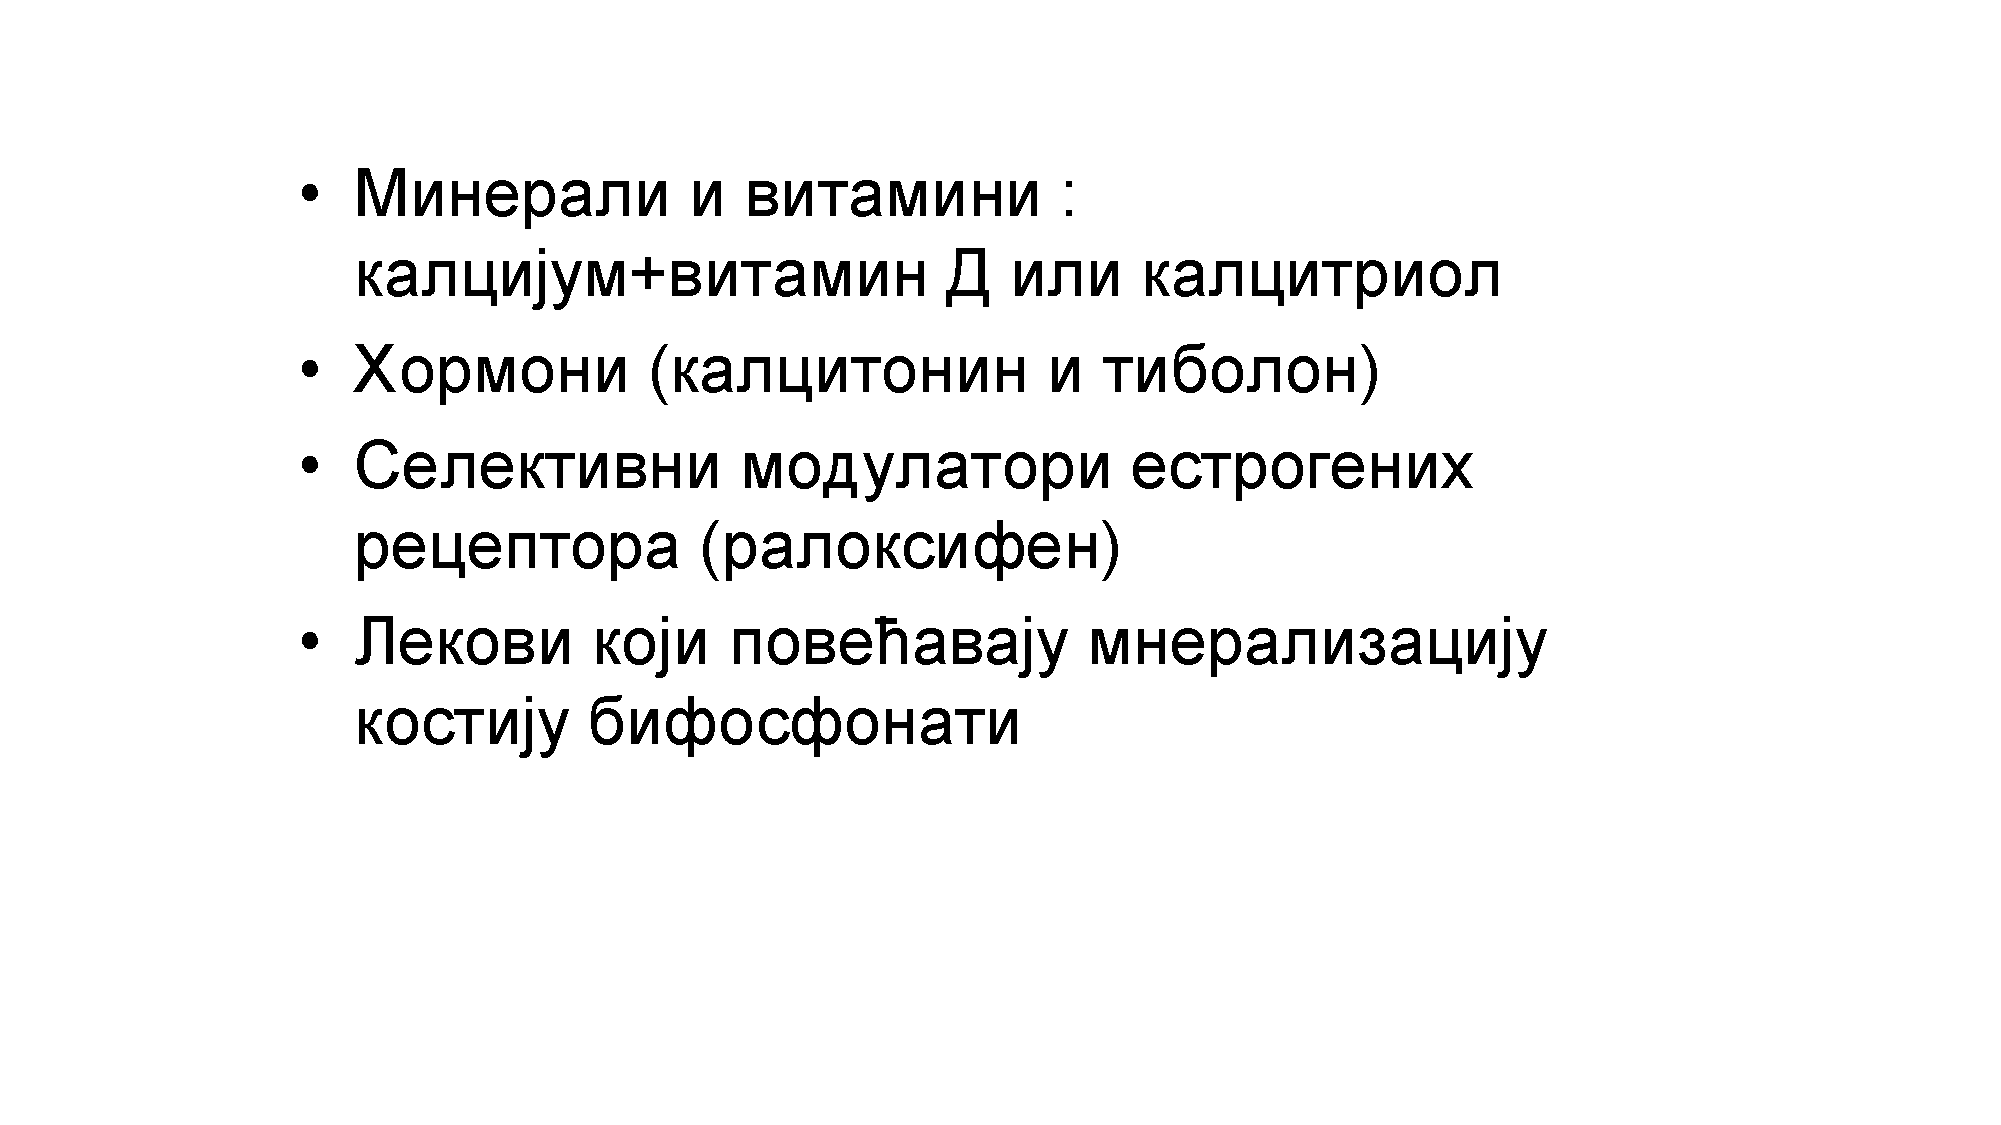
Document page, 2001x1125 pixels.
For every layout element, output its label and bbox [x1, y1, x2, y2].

picture [208, 127, 1709, 764]
